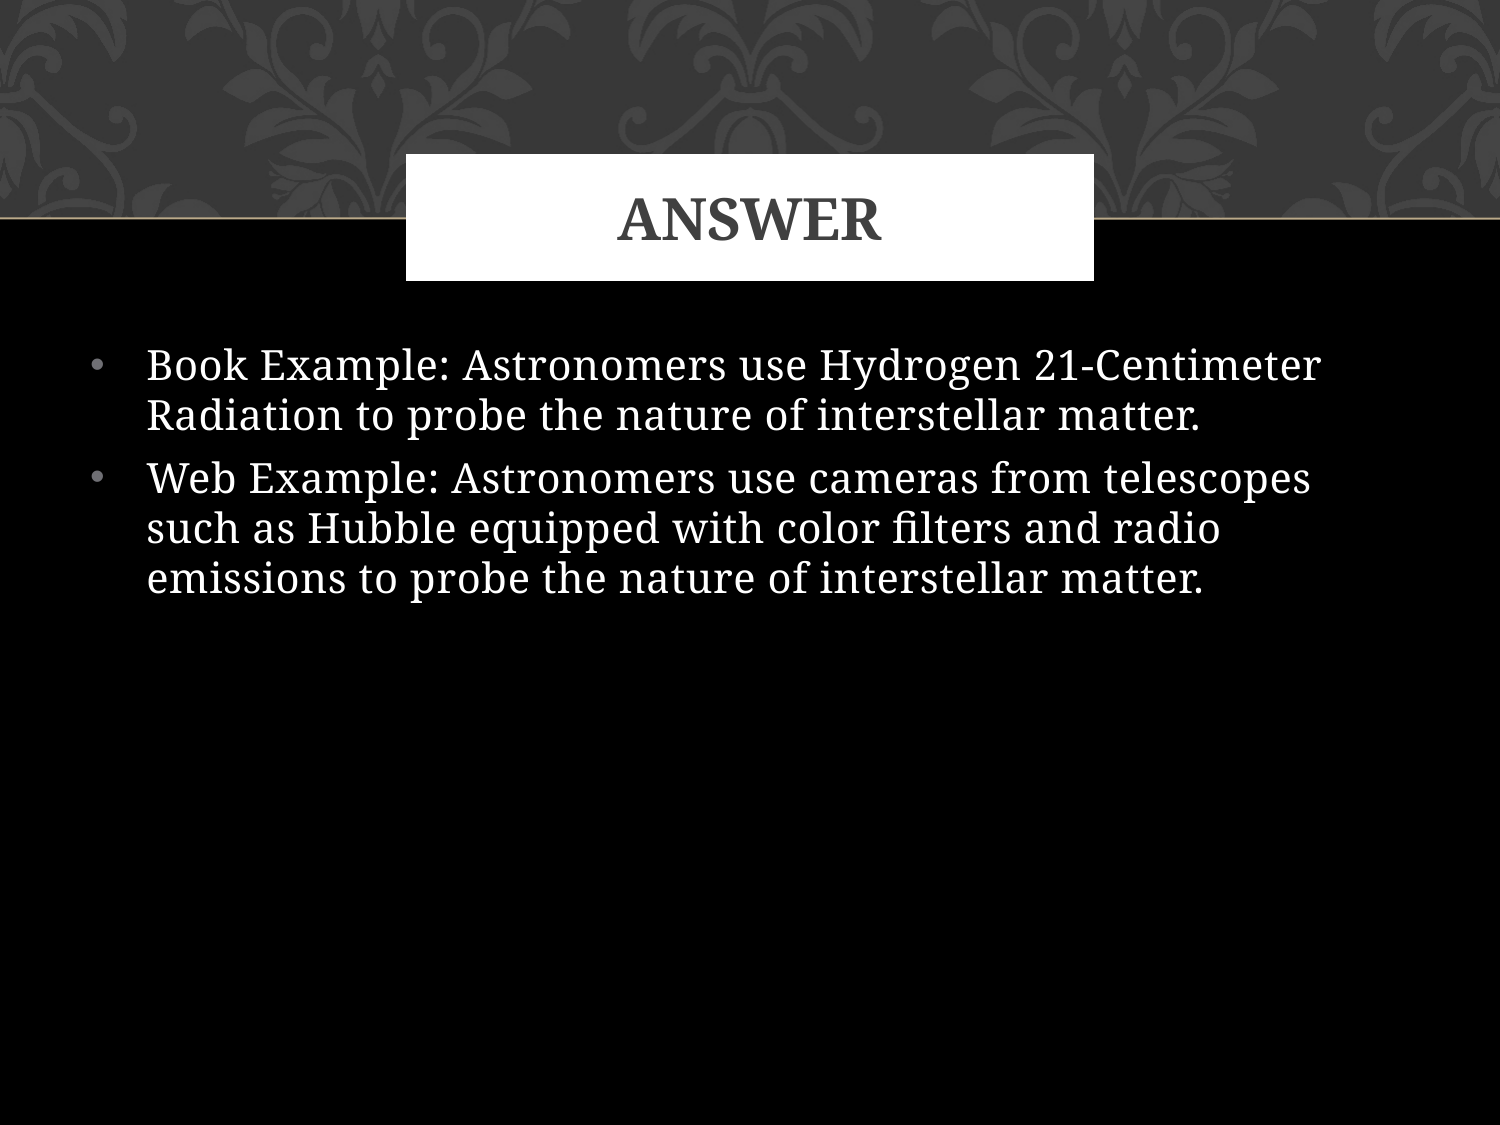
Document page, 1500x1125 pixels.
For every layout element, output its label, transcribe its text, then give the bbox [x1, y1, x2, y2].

title Answer [406, 154, 1094, 281]
list Book Example: Astronomers use Hydrogen 21-Centimeter Radiation to probe the nature of interstellar matter. Web Example: Astronomers use cameras from telescopes such as Hubble equipped with color filters and radio emissions to probe the nature of interstellar matter. [75, 331, 1425, 989]
